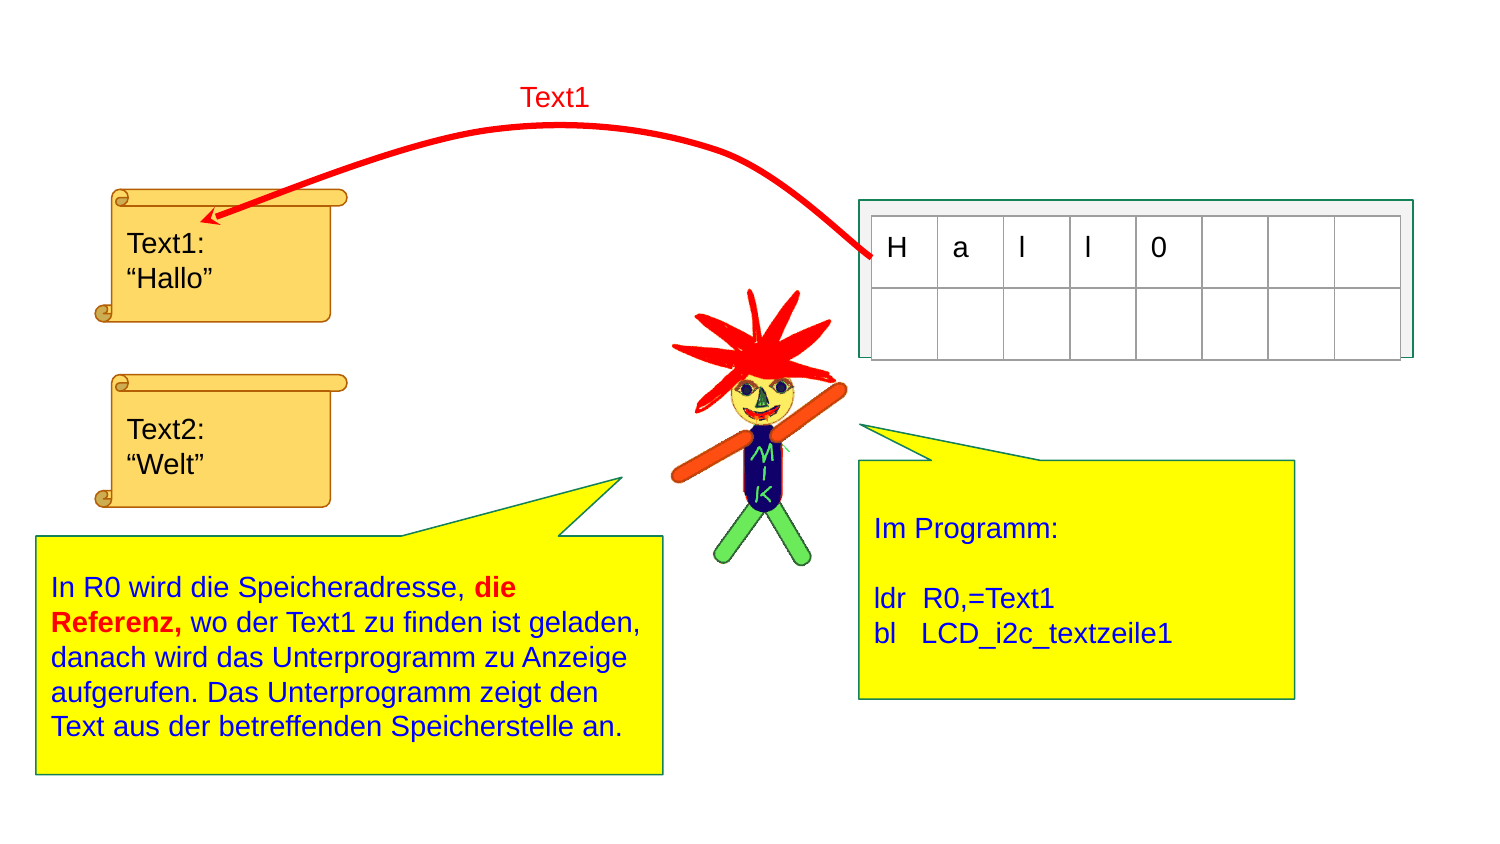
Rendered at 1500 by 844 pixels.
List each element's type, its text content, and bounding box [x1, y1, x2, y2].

table_cell [872, 289, 937, 359]
table_header 0 [1137, 217, 1201, 287]
table_header l [1004, 217, 1069, 287]
table_header [1269, 217, 1334, 287]
text_box In R0 wird die Speicheradresse, die Referenz, wo der Text1 zu finden ist geladen, danach wird das Unterprogramm zu Anzeige aufgerufen. Das Unterprogramm zeigt den Text aus der betreffenden Speicherstelle an. [35, 477, 663, 775]
text_box Text1: “Hallo” [95, 189, 331, 322]
table_cell [1269, 289, 1334, 359]
text_box Im Programm: ldr R0,=Text1 bl LCD_i2c_textzeile1 [858, 425, 1295, 700]
text_box [858, 200, 1414, 358]
text_box [200, 126, 872, 258]
table_header H [872, 217, 937, 287]
table_cell [1071, 289, 1135, 359]
table_header l [1071, 217, 1135, 287]
table_cell [1203, 289, 1267, 359]
text_box Text2: “Welt” [95, 374, 348, 508]
table_header [1335, 217, 1400, 287]
table_header a [938, 217, 1003, 287]
table_header [1203, 217, 1267, 287]
table_cell [1137, 289, 1201, 359]
table_cell [1335, 289, 1400, 359]
table_cell [938, 289, 1003, 359]
table_cell [1004, 289, 1069, 359]
picture [651, 281, 859, 573]
text_box Text1 [505, 63, 653, 126]
